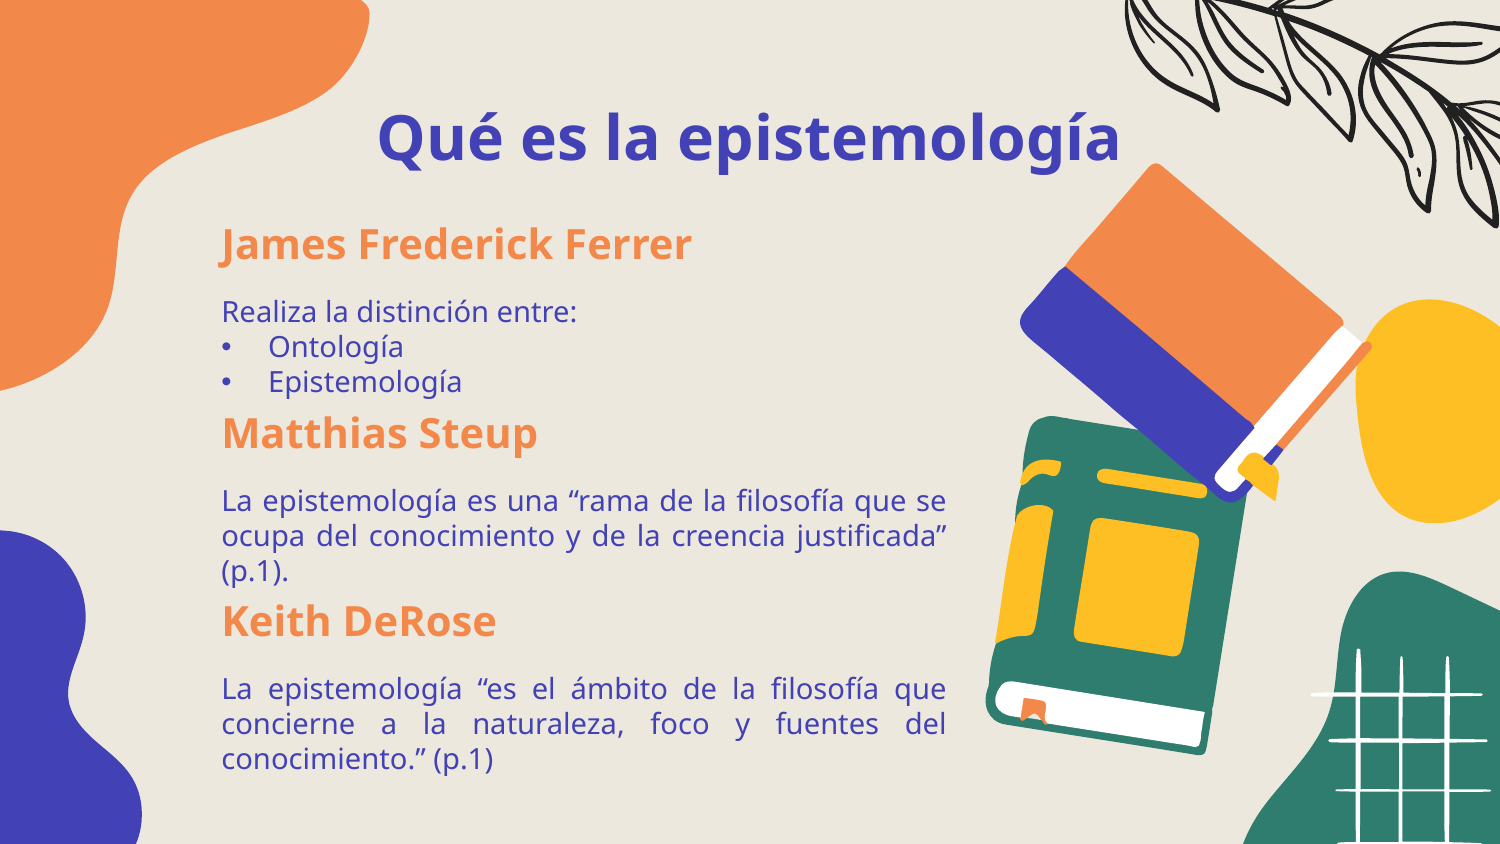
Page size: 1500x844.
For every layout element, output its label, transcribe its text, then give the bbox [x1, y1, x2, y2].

title Keith DeRose [206, 586, 963, 655]
title Qué es la epistemología [118, 88, 1382, 183]
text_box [981, 416, 1254, 755]
subtitle La epistemología “es el ámbito de la filosofía que concierne a la naturaleza, foco y fuentes del conocimiento.” (p.1) [206, 655, 963, 755]
subtitle La epistemología es una “rama de la filosofía que se ocupa del conocimiento y de la creencia justificada” (p.1). [206, 466, 963, 555]
subtitle Realiza la distinción entre: Ontología Epistemología [206, 278, 963, 378]
title James Frederick Ferrer [206, 209, 963, 278]
title Matthias Steup [206, 397, 963, 466]
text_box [1017, 163, 1373, 502]
